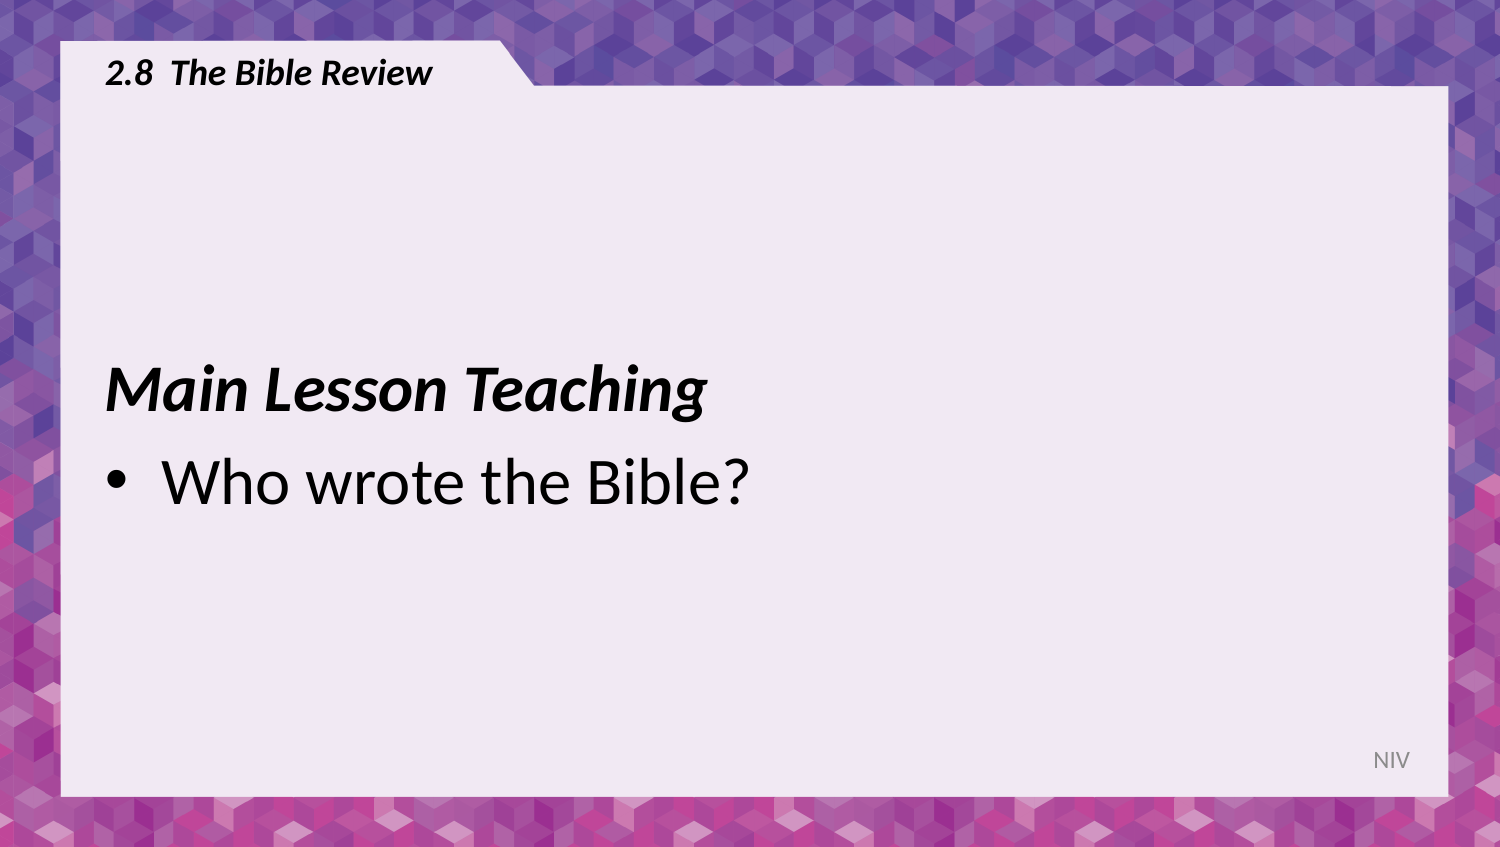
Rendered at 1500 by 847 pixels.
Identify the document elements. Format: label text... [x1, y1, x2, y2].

picture [0, 0, 1500, 847]
title 2.8 The Bible Review [89, 33, 1420, 108]
list Main Lesson Teaching Who wrote the Bible? [89, 141, 1403, 722]
footer NIV [950, 736, 1425, 782]
